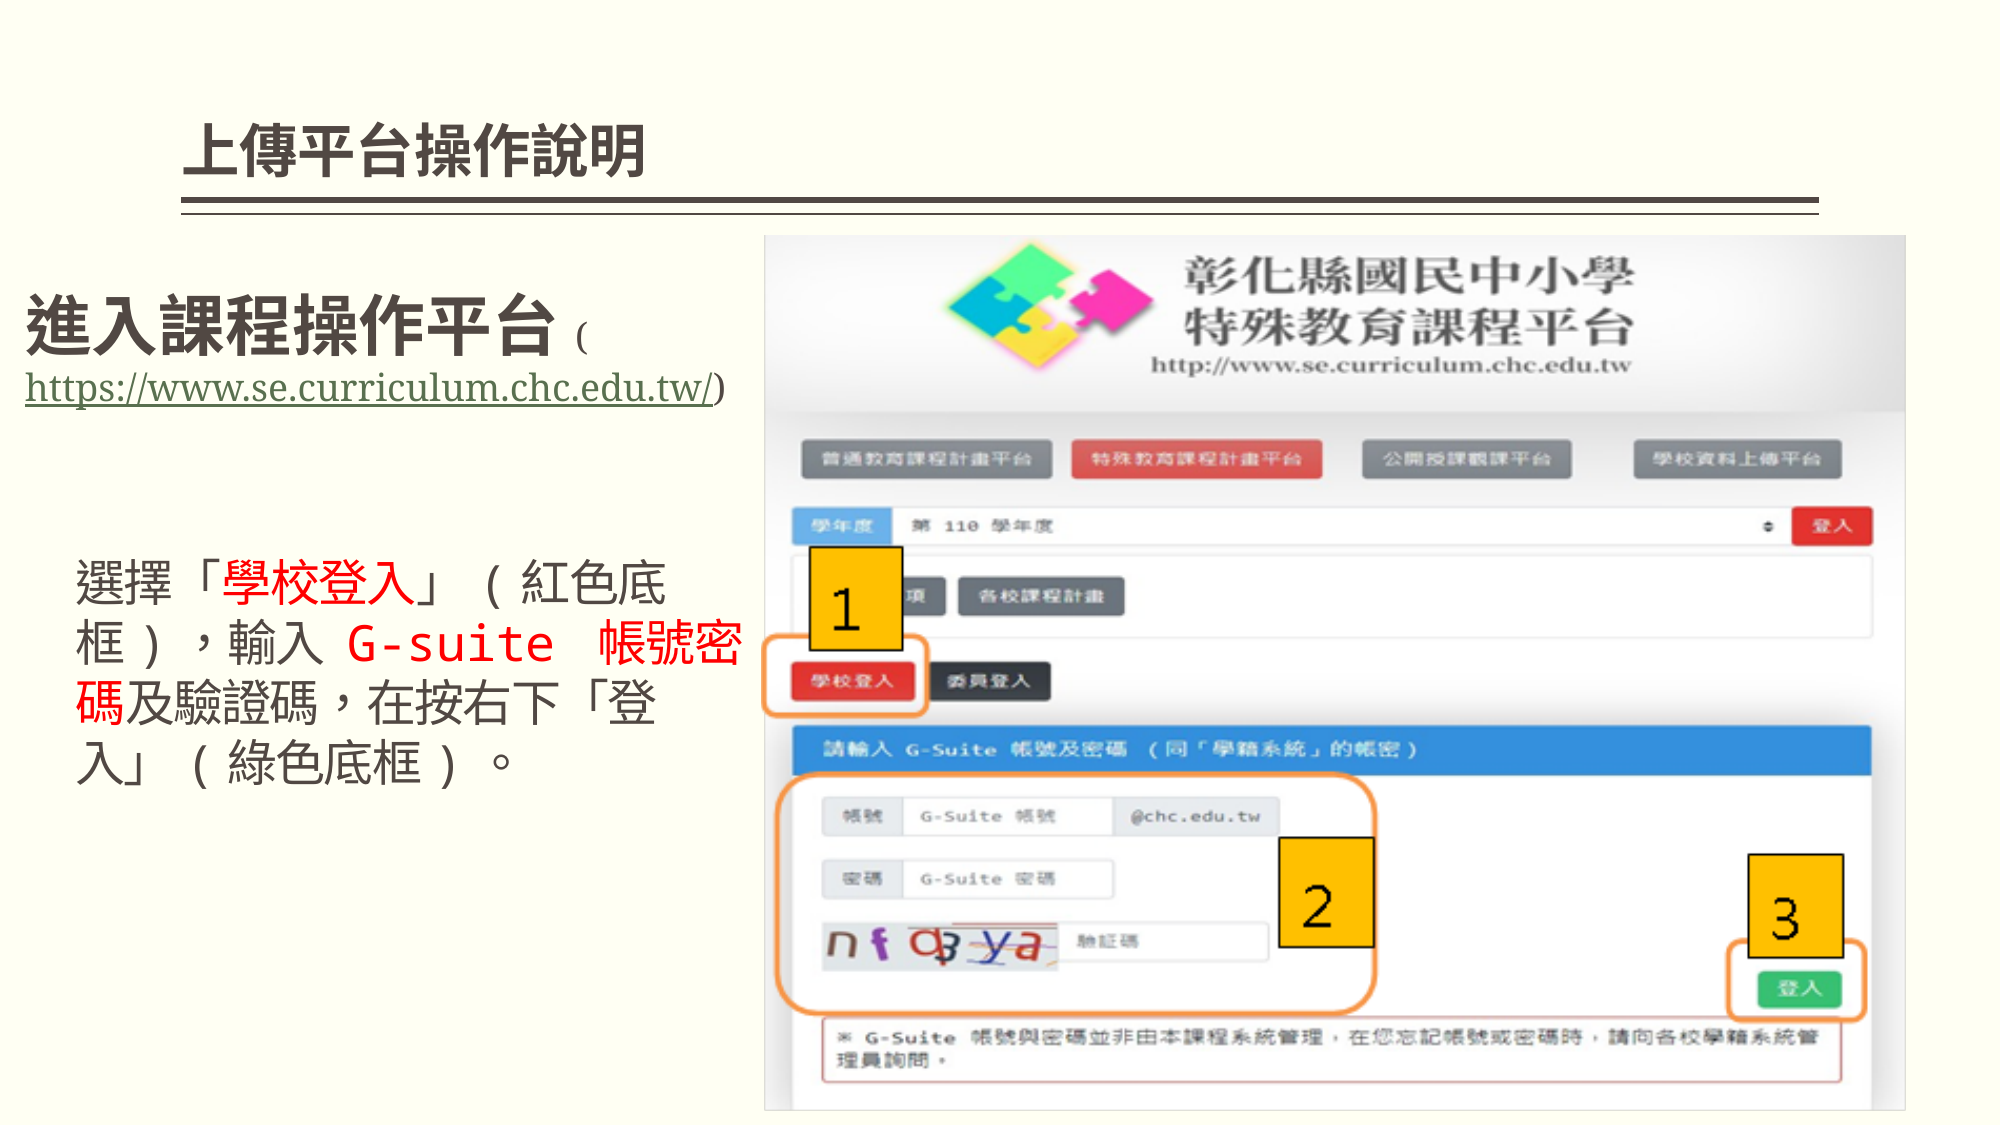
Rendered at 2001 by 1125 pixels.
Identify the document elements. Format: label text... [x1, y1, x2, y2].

picture [761, 235, 1908, 1113]
title 上傳平台操作說明 [181, 12, 1819, 193]
text_box 進入課程操作平台(https://www.se.curriculum.chc.edu.tw/) 選擇「學校登入」(紅色底框)，輸入 G-suite 帳號密碼及驗證碼，在按右下「登入」(綠色底框)。 [0, 276, 755, 799]
